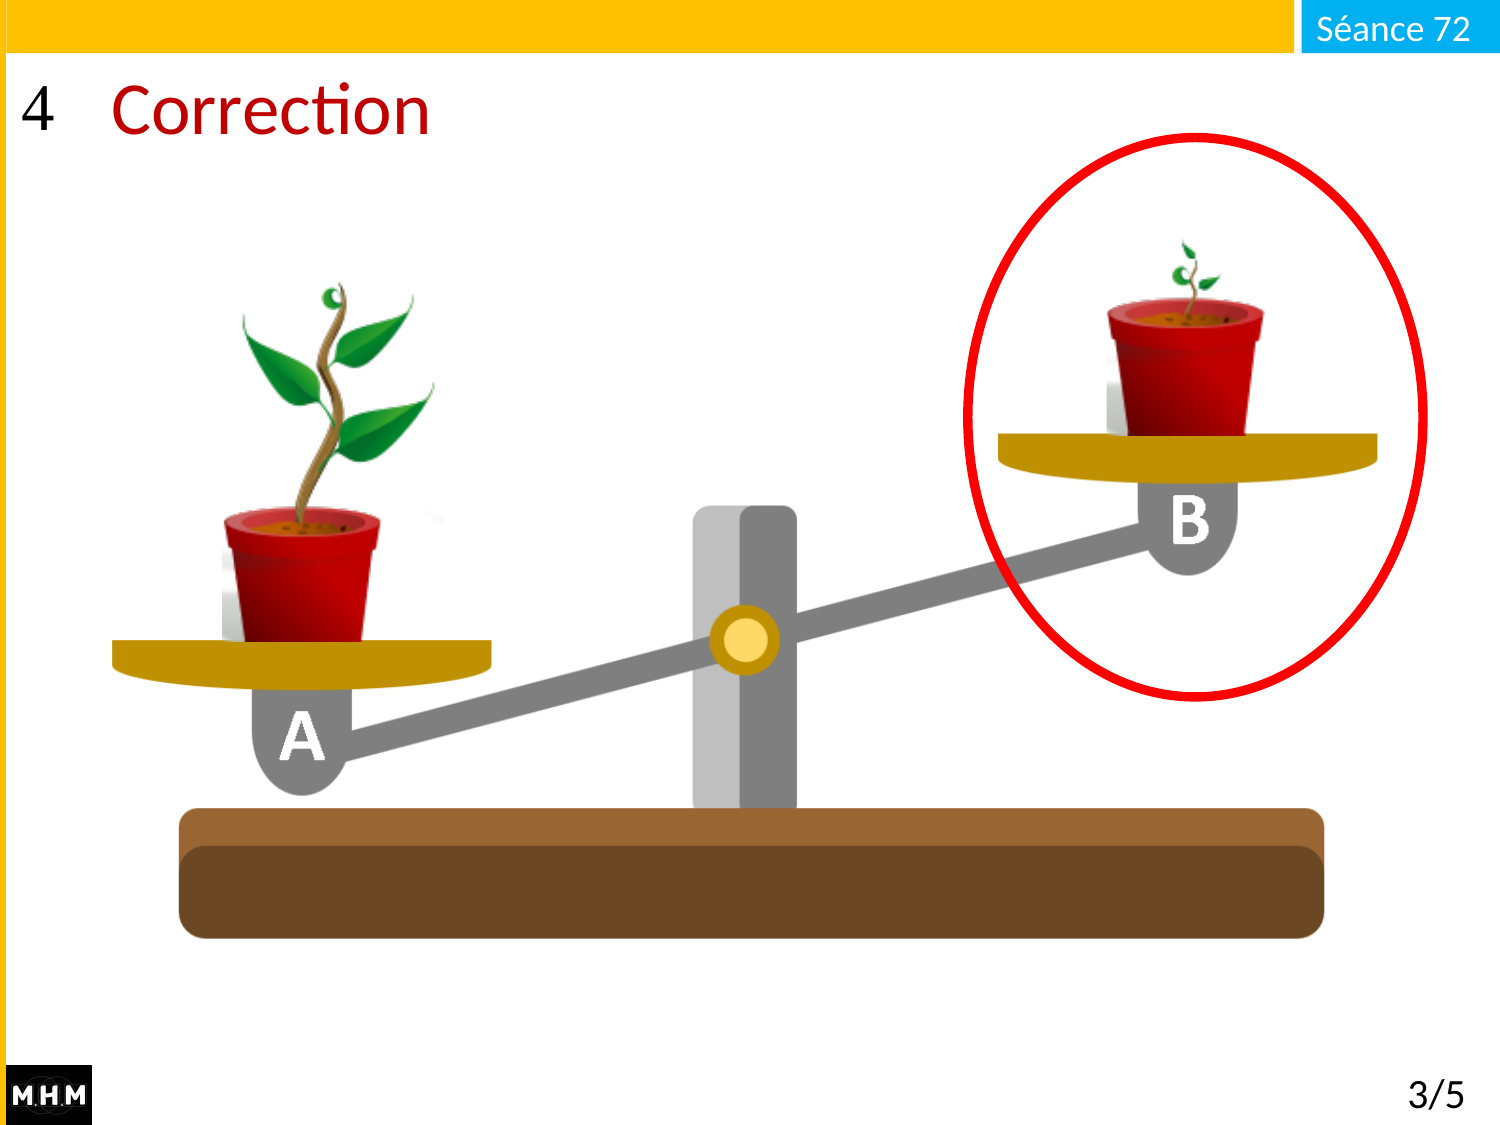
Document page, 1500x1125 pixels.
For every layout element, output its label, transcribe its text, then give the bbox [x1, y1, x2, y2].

text_box [967, 136, 1425, 563]
picture [6, 1065, 92, 1125]
picture [109, 233, 1391, 947]
title Correction [96, 60, 1391, 160]
list 3/5 [1373, 1064, 1500, 1125]
